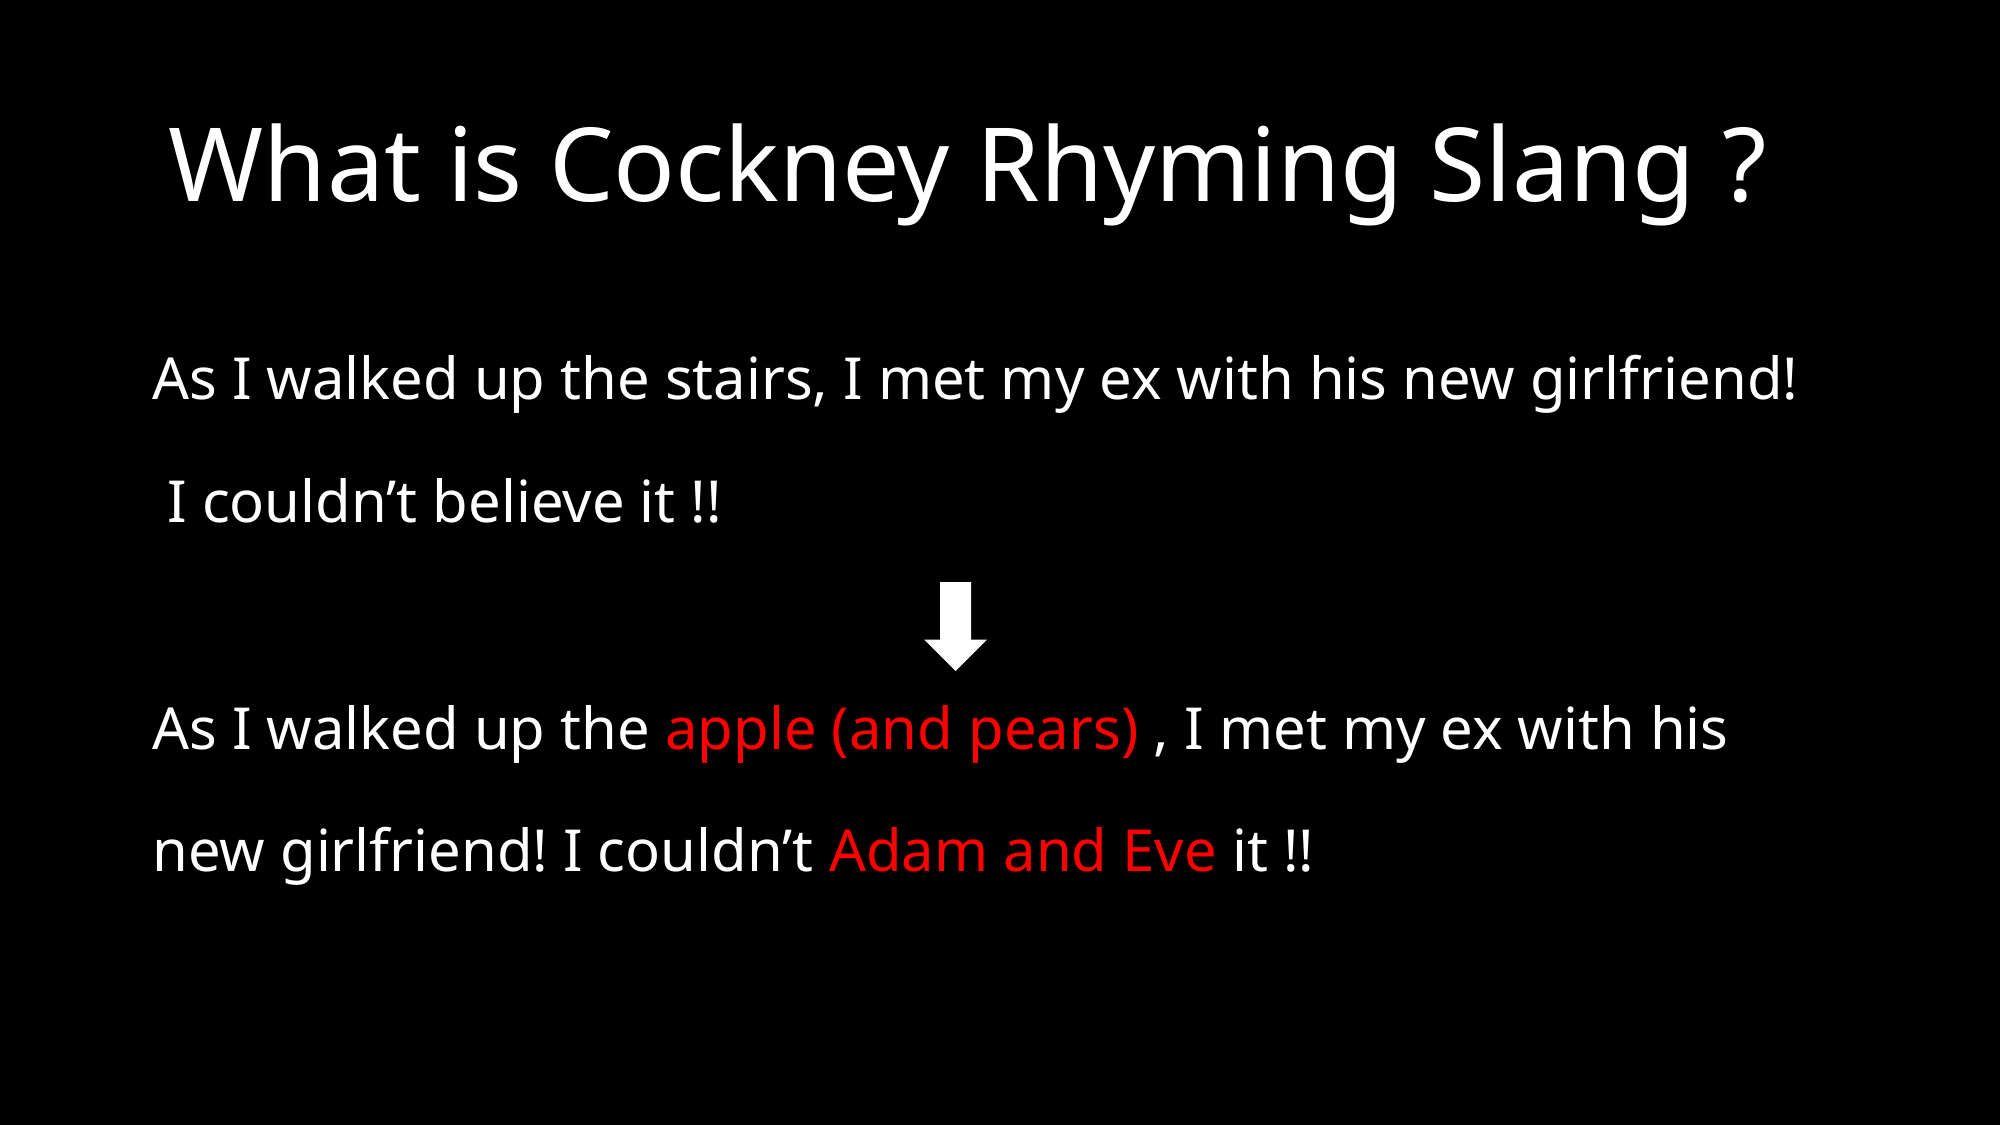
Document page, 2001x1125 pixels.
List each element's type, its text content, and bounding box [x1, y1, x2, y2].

text_box [924, 582, 988, 672]
list As I walked up the stairs, I met my ex with his new girlfriend! I couldn’t believe it !! As I walked up the apple (and pears) , I met my ex with his new girlfriend! I couldn’t Adam and Eve it !! [137, 299, 1863, 1014]
title What is Cockney Rhyming Slang ? [153, 59, 1879, 278]
